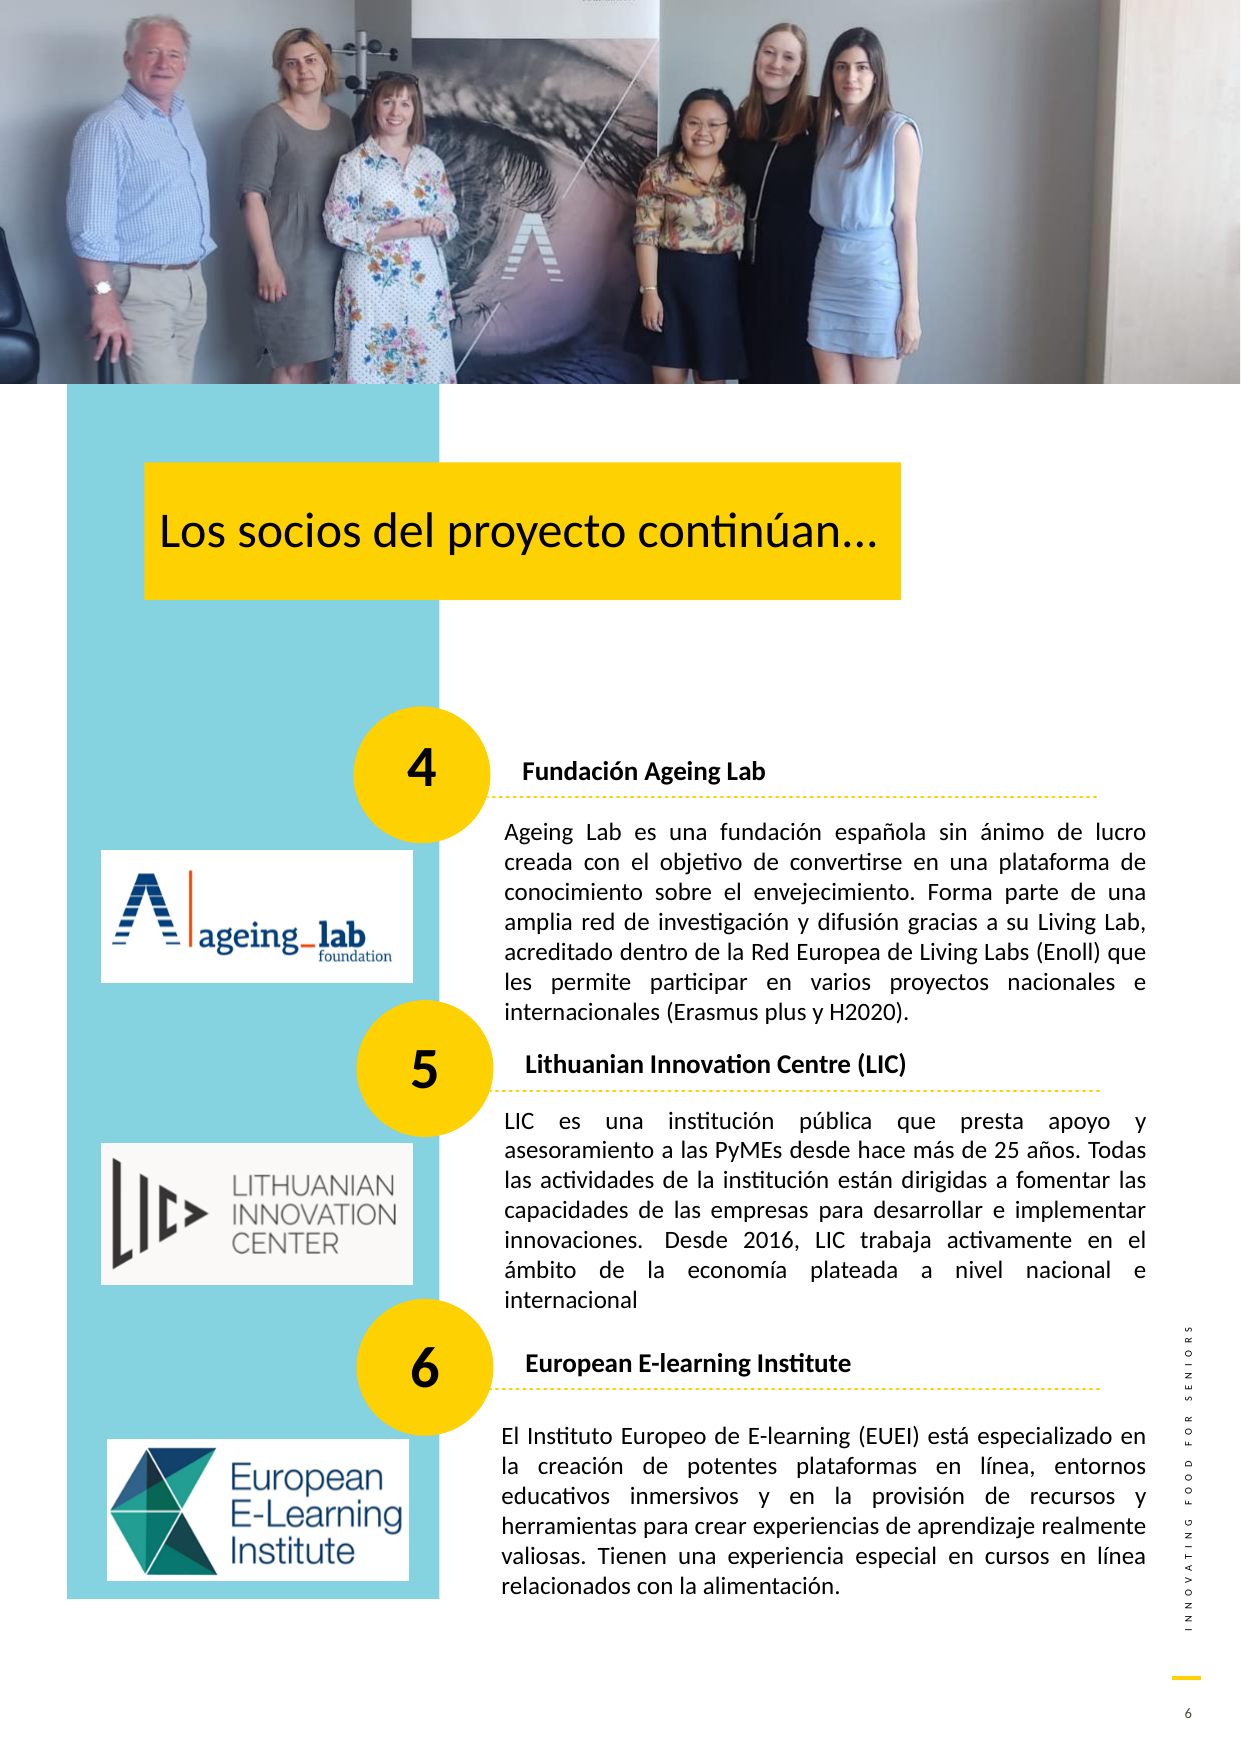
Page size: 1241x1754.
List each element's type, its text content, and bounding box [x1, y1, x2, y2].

list Los socios del proyecto continúan... [144, 462, 901, 600]
list European E-learning Institute [510, 1341, 1082, 1396]
list El Instituto Europeo de E-learning (EUEI) está especializado en la creación de potentes plataformas en línea, entornos educativos inmersivos y en la provisión de recursos y herramientas para crear experiencias de aprendizaje realmente valiosas. Tienen una experiencia especial en cursos en línea relacionados con la alimentación. [486, 1412, 1162, 1576]
list 4 [357, 715, 487, 820]
list Fundación Ageing Lab [507, 749, 1085, 803]
picture [101, 1143, 413, 1285]
picture [101, 850, 413, 983]
list 6 [360, 1316, 490, 1421]
list 5 [360, 1017, 490, 1122]
picture [0, 0, 1241, 391]
list Ageing Lab es una fundación española sin ánimo de lucro creada con el objetivo de convertirse en una plataforma de conocimiento sobre el envejecimiento. Forma parte de una amplia red de investigación y difusión gracias a su Living Lab, acreditado dentro de la Red Europea de Living Labs (Enoll) que les permite participar en varios proyectos nacionales e internacionales (Erasmus plus y H2020). [489, 807, 1162, 972]
list LIC es una institución pública que presta apoyo y asesoramiento a las PyMEs desde hace más de 25 años. Todas las actividades de la institución están dirigidas a fomentar las capacidades de las empresas para desarrollar e implementar innovaciones. Desde 2016, LIC trabaja activamente en el ámbito de la economía plateada a nivel nacional e internacional [489, 1096, 1162, 1260]
list Lithuanian Innovation Centre (LIC) [510, 1042, 1085, 1097]
picture [106, 1439, 409, 1581]
